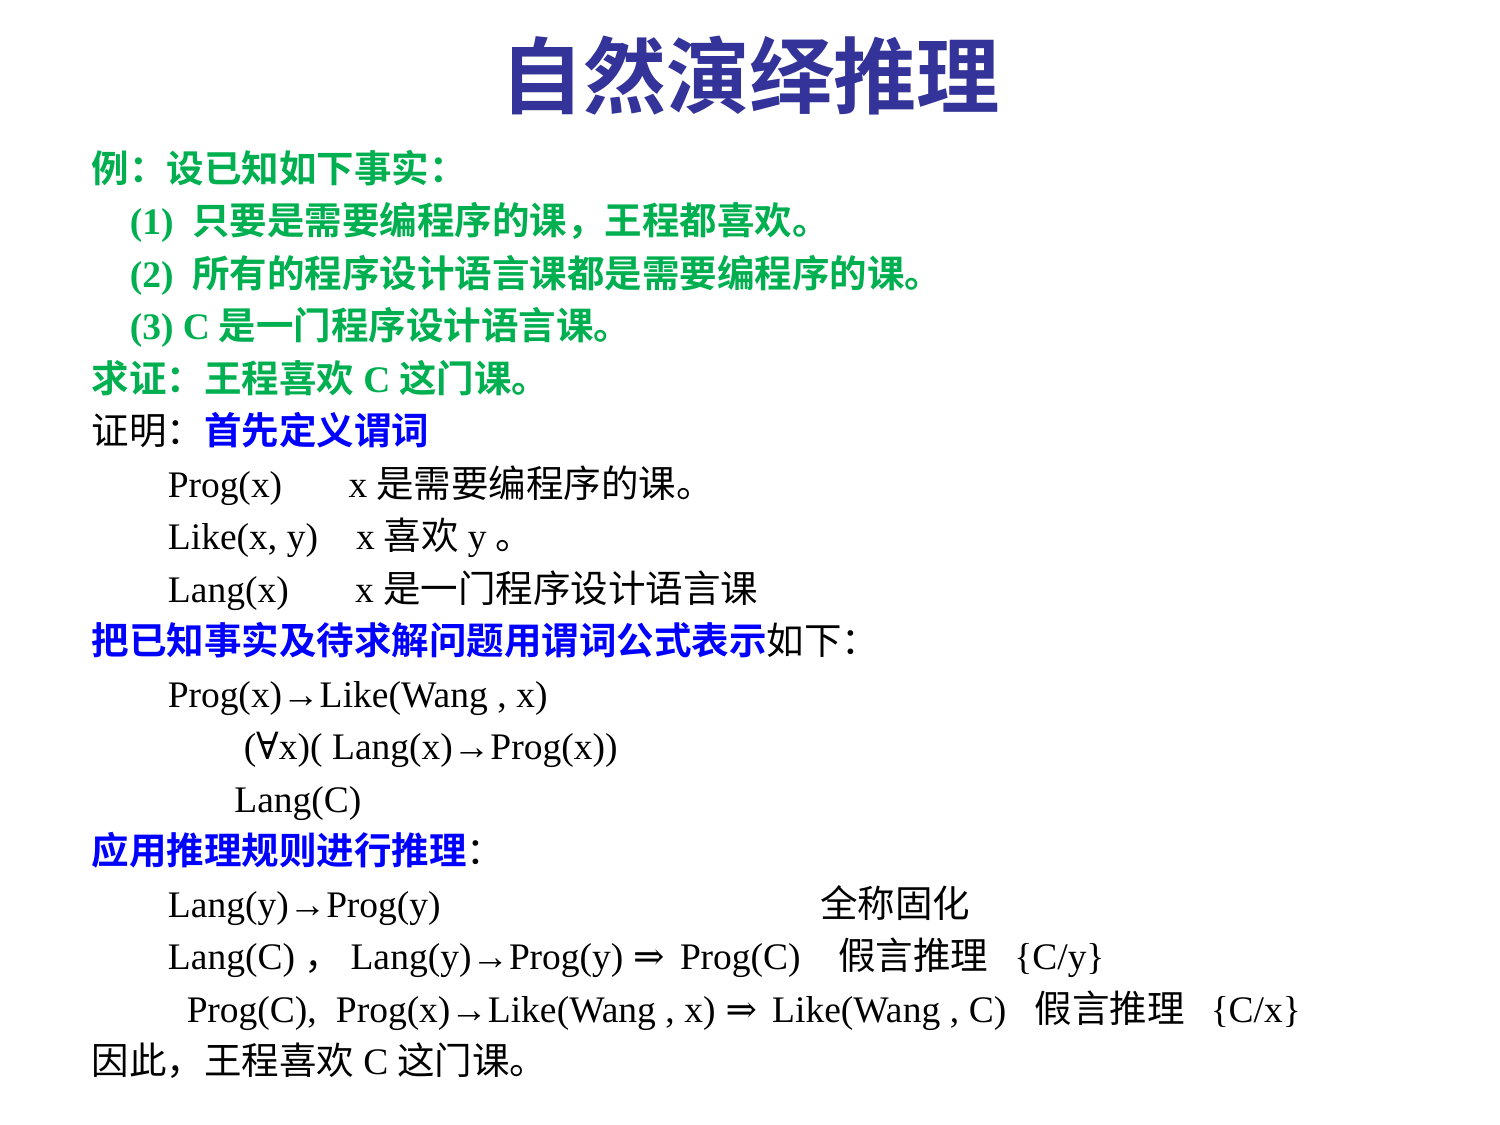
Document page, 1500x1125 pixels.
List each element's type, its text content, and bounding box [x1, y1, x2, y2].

title 自然演绎推理 [75, 0, 1425, 149]
list 例：设已知如下事实： (1) 只要是需要编程序的课，王程都喜欢。 (2) 所有的程序设计语言课都是需要编程序的课。 (3) C是一门程序设计语言课。 求证：王程喜欢C这门课。 证明：首先定义谓词 Prog(x) x是需要编程序的课。 Like(x, y) x喜欢y。 Lang(x) x是一门程序设计语言课 把已知事实及待求解问题用谓词公式表示如下： Prog(x)→Like(Wang , x) (∀x)( Lang(x)→Prog(x)) Lang(C) 应用推理规则进行推理： Lang(y)→Prog(y) 全称固化 Lang(C)，Lang(y)→Prog(y) ⇒ Prog(C) 假言推理 {C/y} Prog(C), Prog(x)→Like(Wang , x) ⇒ Like(Wang , C) 假言推理 {C/x} 因此，王程喜欢C这门课。 [76, 137, 1471, 1125]
